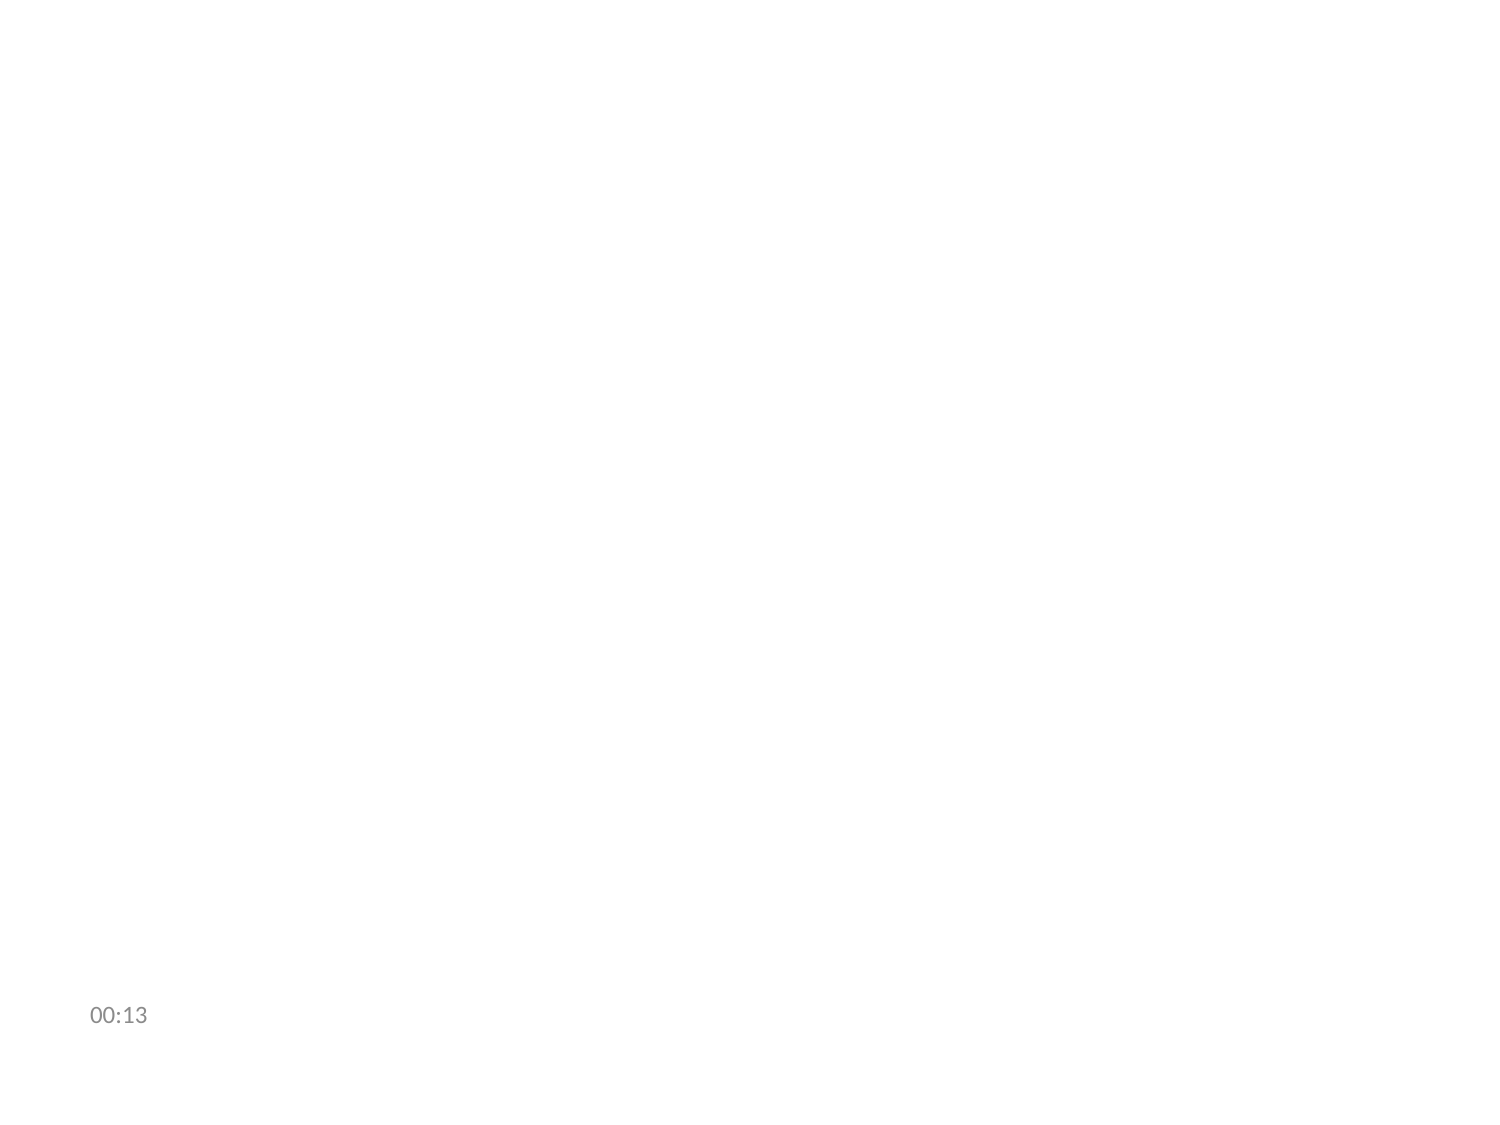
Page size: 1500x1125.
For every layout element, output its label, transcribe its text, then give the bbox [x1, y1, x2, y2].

text_box 15:35 [75, 983, 425, 1044]
